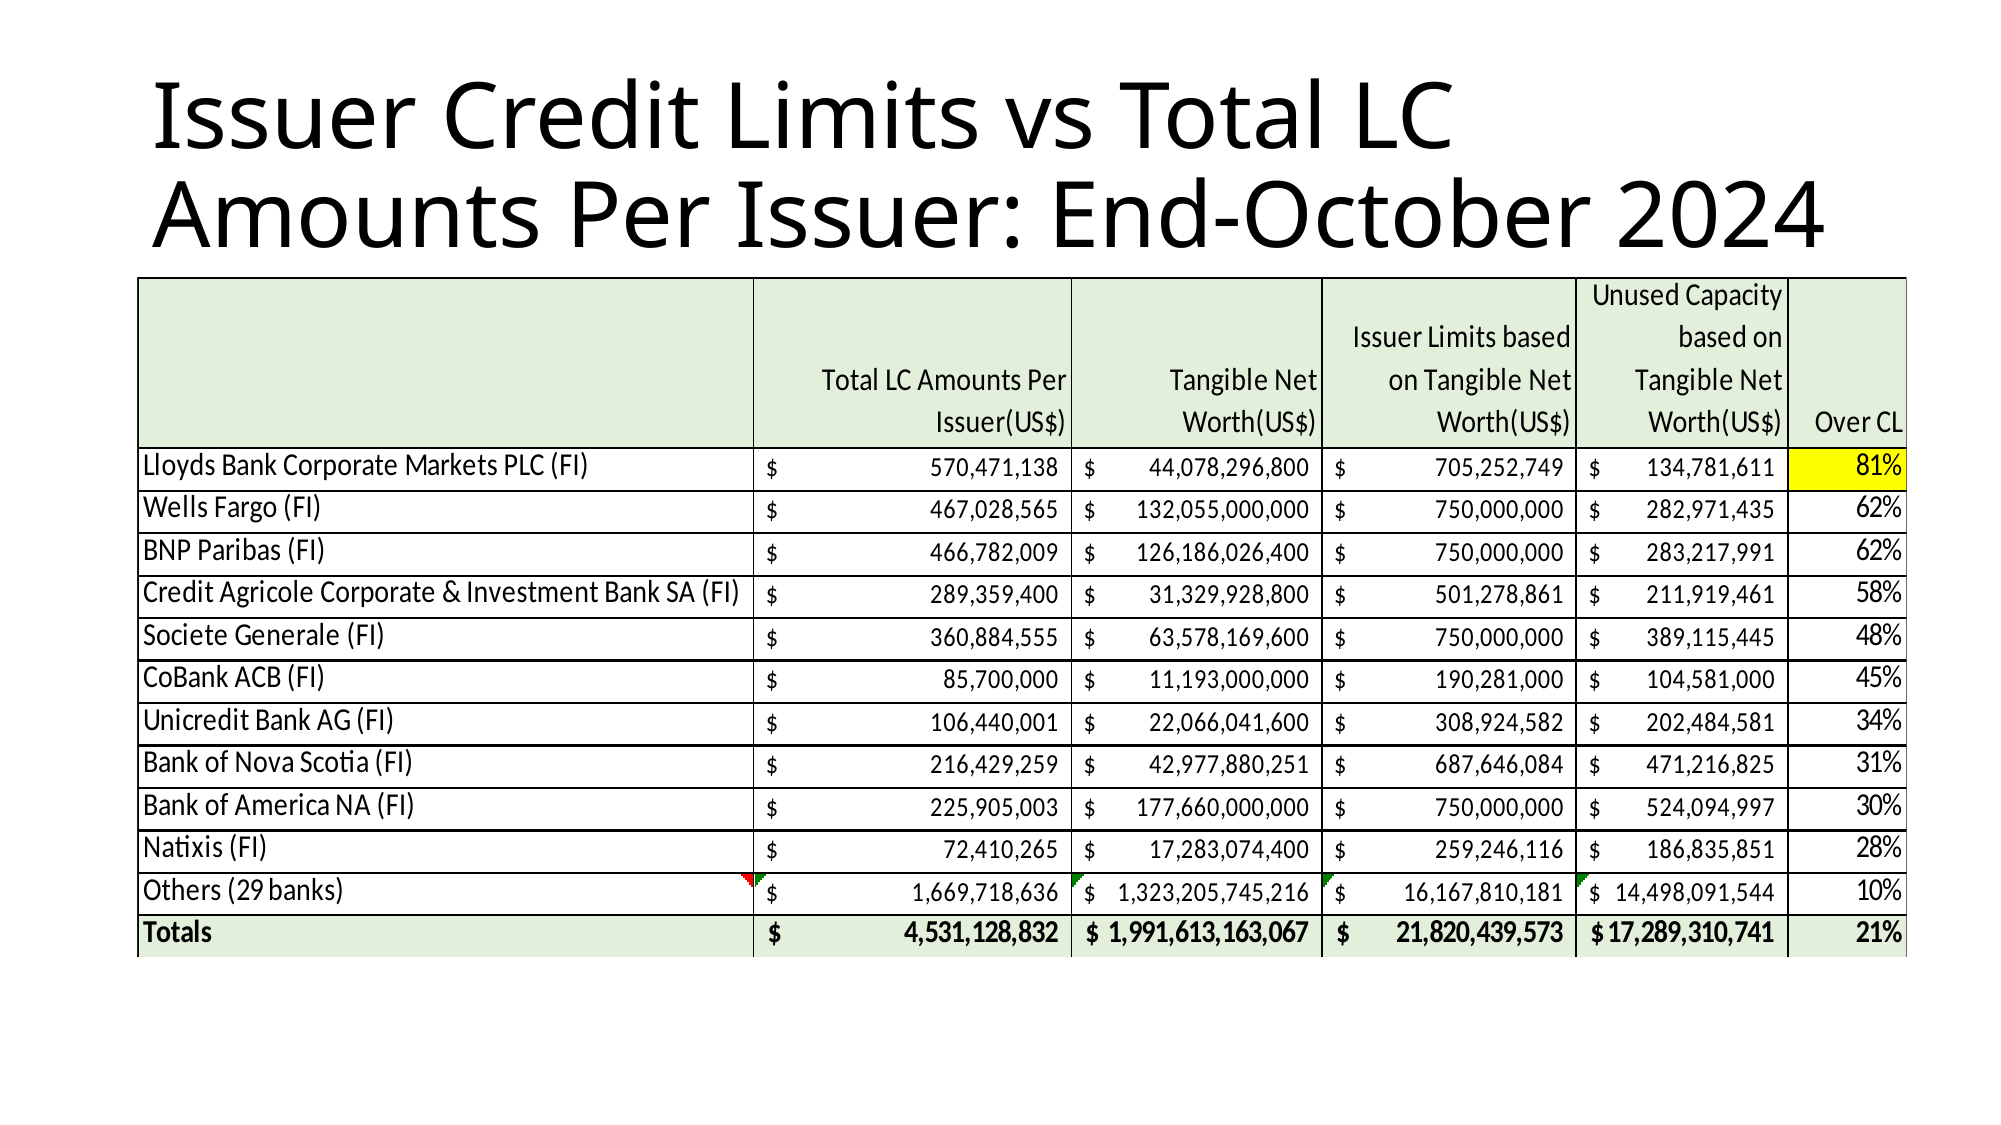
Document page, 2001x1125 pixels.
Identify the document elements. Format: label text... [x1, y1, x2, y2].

title Issuer Credit Limits vs Total LC Amounts Per Issuer: End-October 2024 [137, 59, 1863, 277]
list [137, 277, 1909, 959]
